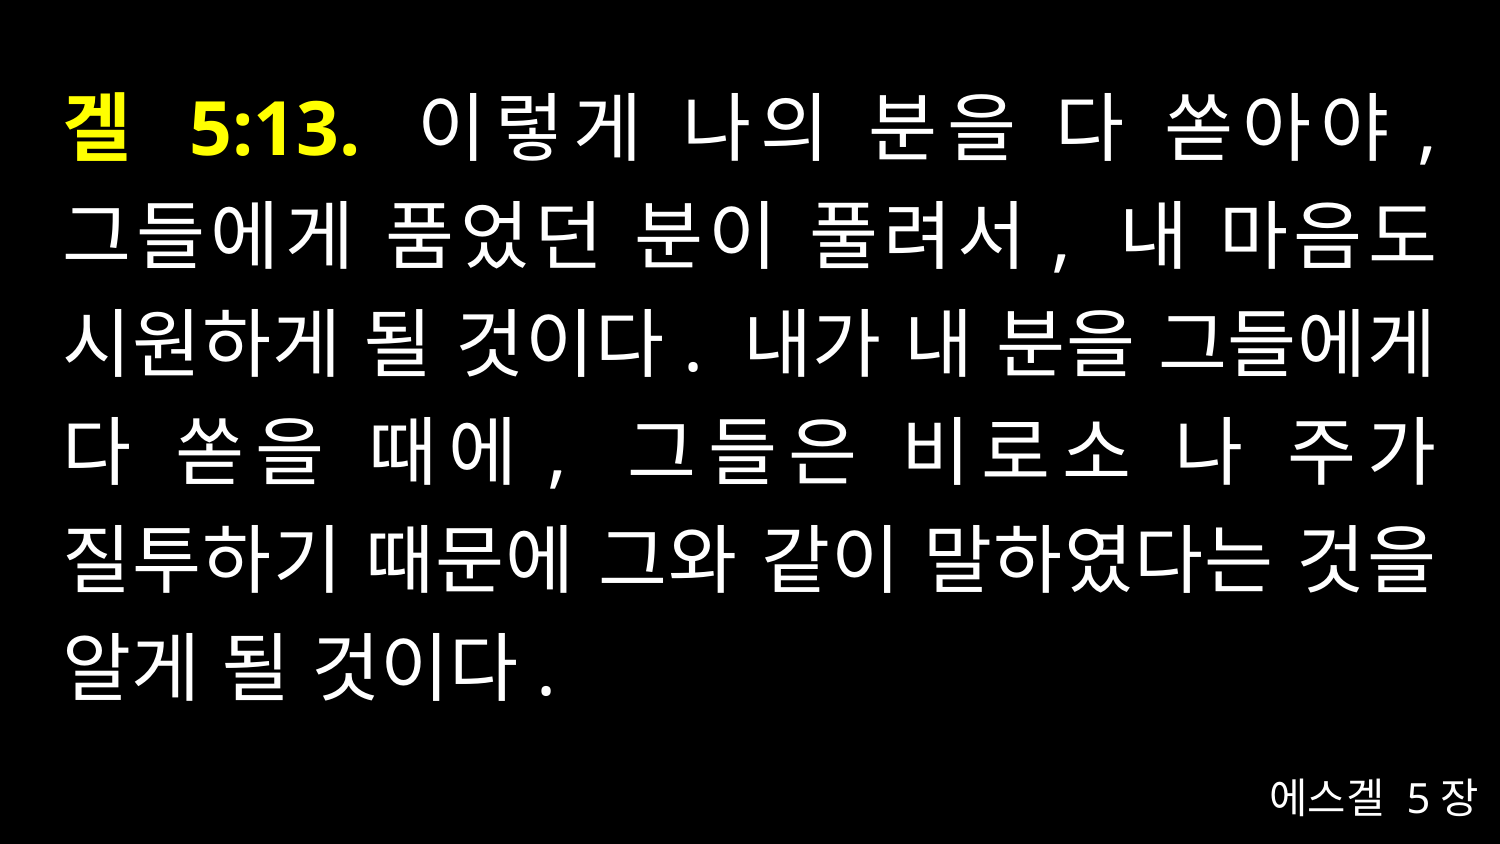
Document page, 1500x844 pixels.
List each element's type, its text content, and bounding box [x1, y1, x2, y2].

subtitle 에스겔 5장 [916, 770, 1500, 844]
title 겔 5:13. 이렇게 나의 분을 다 쏟아야, 그들에게 품었던 분이 풀려서, 내 마음도 시원하게 될 것이다. 내가 내 분을 그들에게 다 쏟을 때에, 그들은 비로소 나 주가 질투하기 때문에 그와 같이 말하였다는 것을 알게 될 것이다. [0, 0, 1500, 844]
